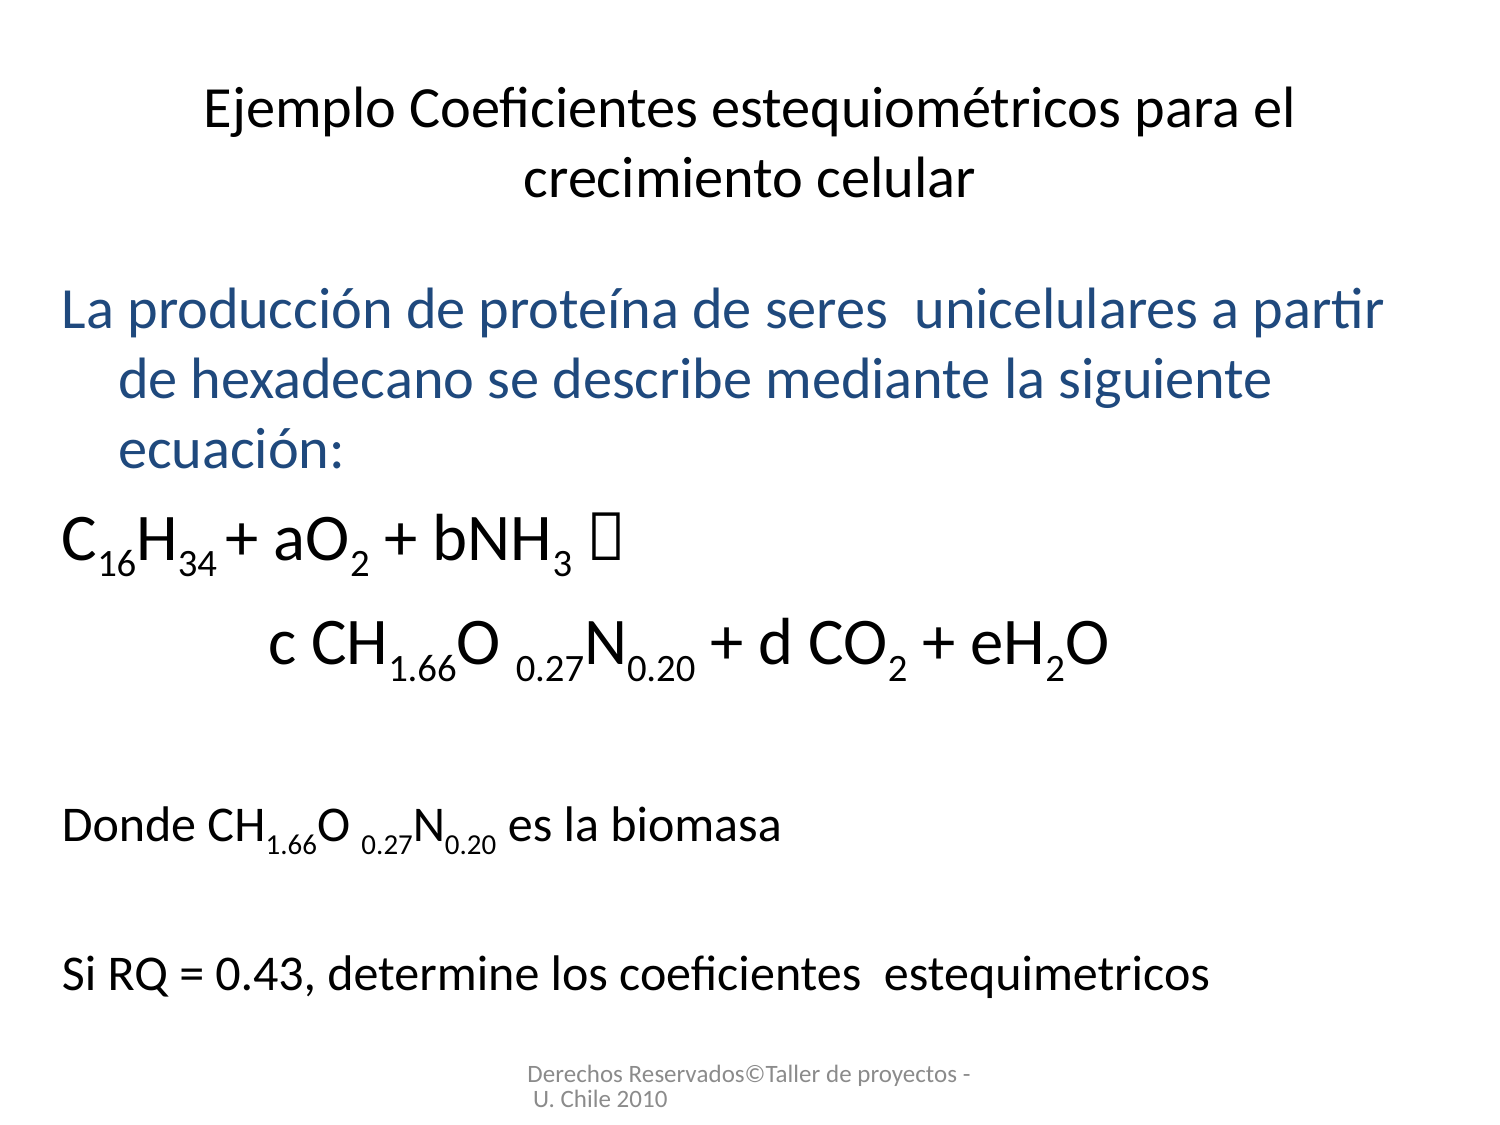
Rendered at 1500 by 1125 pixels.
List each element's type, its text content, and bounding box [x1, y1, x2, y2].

footer Derechos Reservados©Taller de proyectos - U. Chile 2010 [512, 1042, 988, 1103]
title Ejemplo Coeficientes estequiométricos para el crecimiento celular [75, 45, 1425, 233]
list La producción de proteína de seres unicelulares a partir de hexadecano se describe mediante la siguiente ecuación: C16H34 + aO2 + bNH3  c CH1.66O 0.27N0.20 + d CO2 + eH2O Donde CH1.66O 0.27N0.20 es la biomasa Si RQ = 0.43, determine los coeficientes estequimetricos [46, 262, 1454, 1006]
